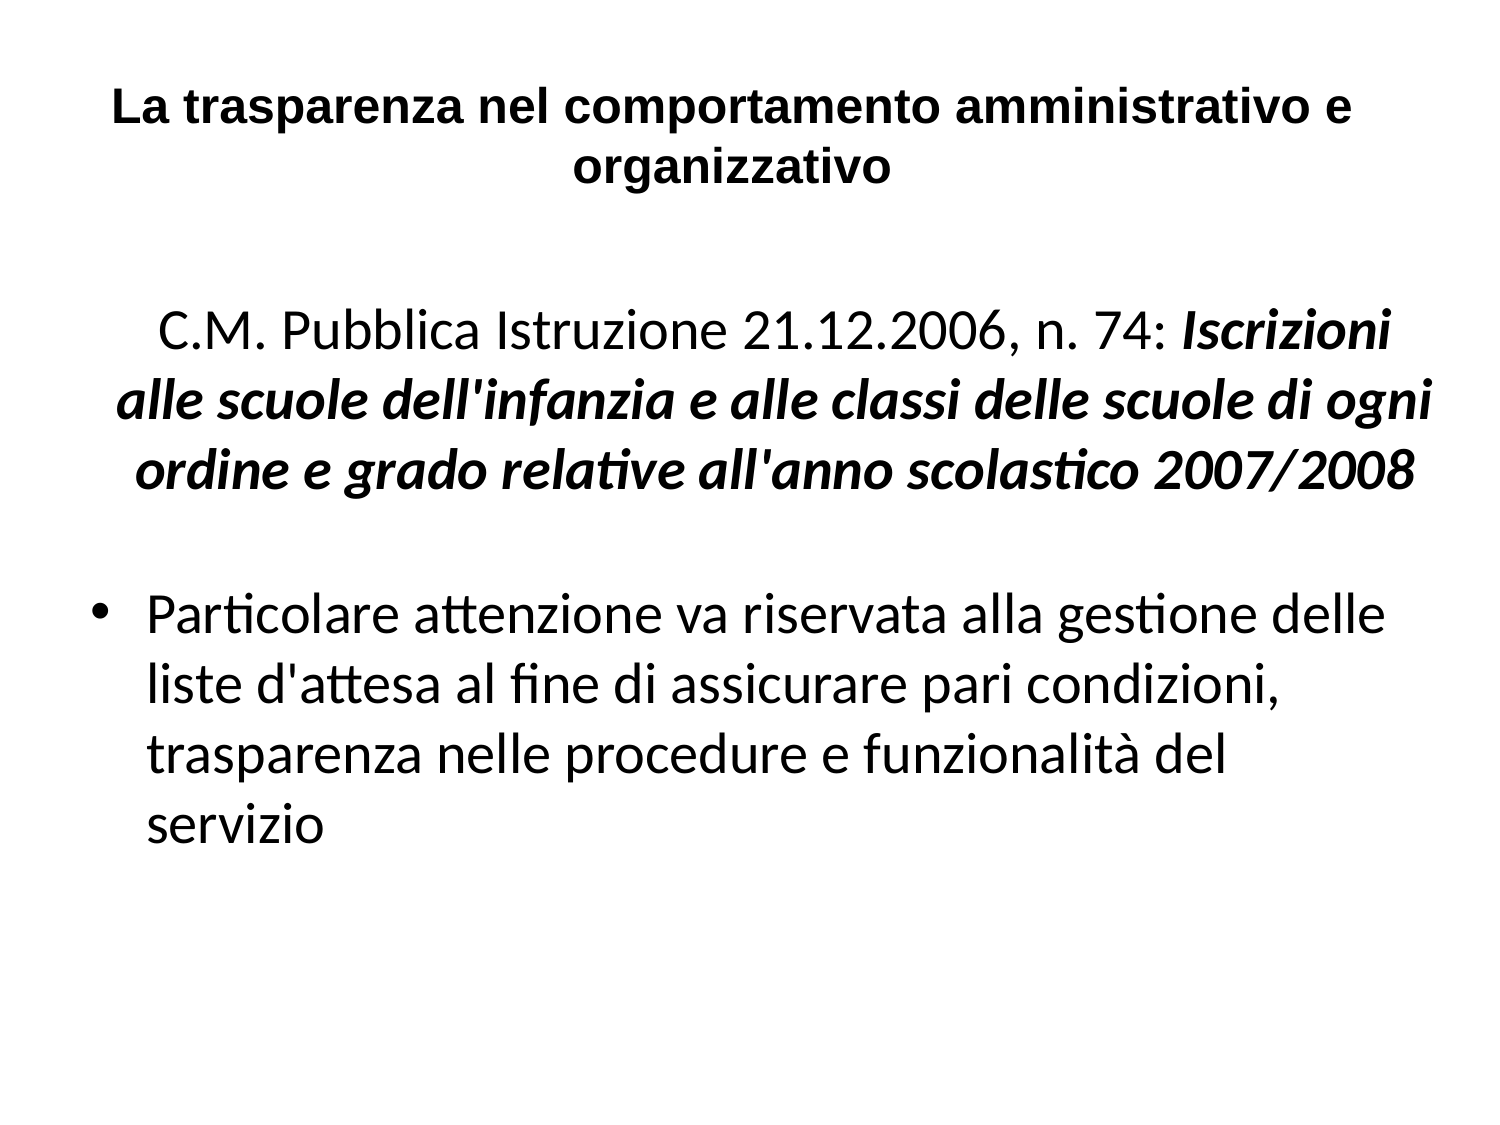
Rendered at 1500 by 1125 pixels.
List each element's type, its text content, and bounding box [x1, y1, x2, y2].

list Particolare attenzione va riservata alla gestione delle liste d'attesa al fine di assicurare pari condizioni, trasparenza nelle procedure e funzionalità del servizio [74, 486, 1426, 953]
title C.M. Pubblica Istruzione 21.12.2006, n. 74: Iscrizioni alle scuole dell'infanzia e alle classi delle scuole di ogni ordine e grado relative all'anno scolastico 2007/2008 [100, 302, 1451, 491]
text_box La trasparenza nel comportamento amministrativo e organizzativo [76, 66, 1388, 202]
